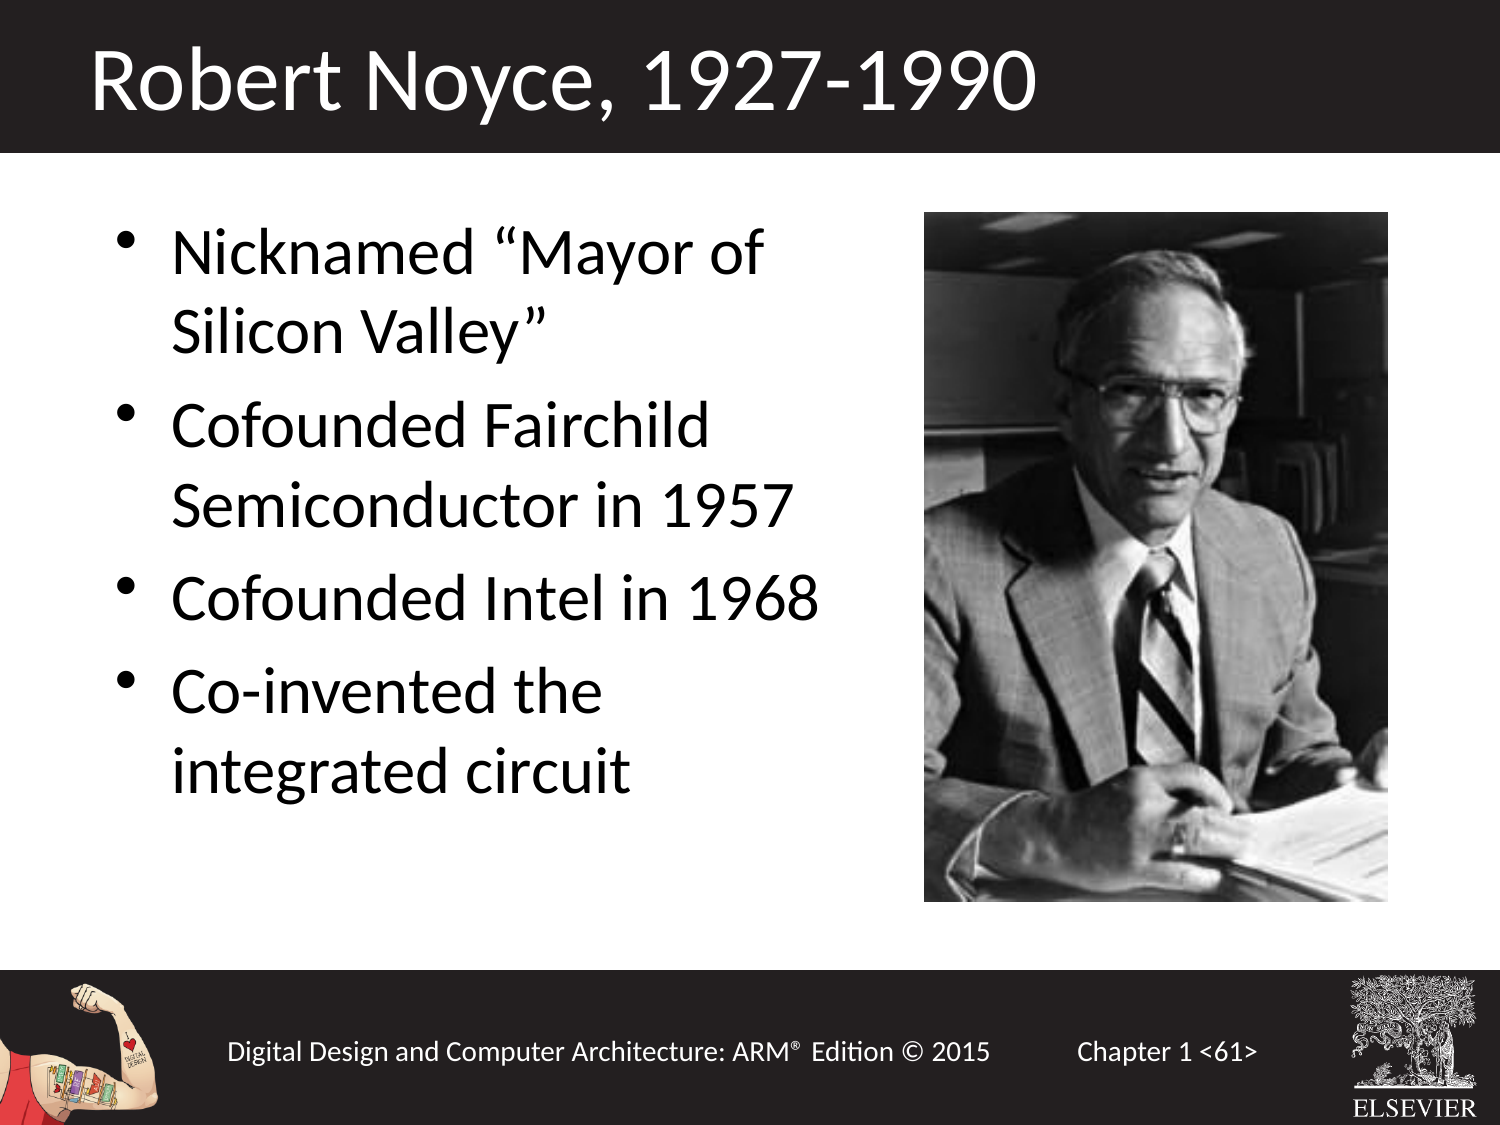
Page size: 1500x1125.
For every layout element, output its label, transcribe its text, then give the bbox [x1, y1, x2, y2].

text_box Nicknamed “Mayor of Silicon Valley” Cofounded Fairchild Semiconductor in 1957 Cofounded Intel in 1968 Co-invented the integrated circuit [99, 200, 888, 988]
picture [1350, 974, 1477, 1117]
picture [924, 212, 1388, 902]
text_box [87, 174, 1413, 1025]
text_box Robert Noyce, 1927-1990 [75, 11, 1375, 136]
picture [0, 979, 163, 1125]
